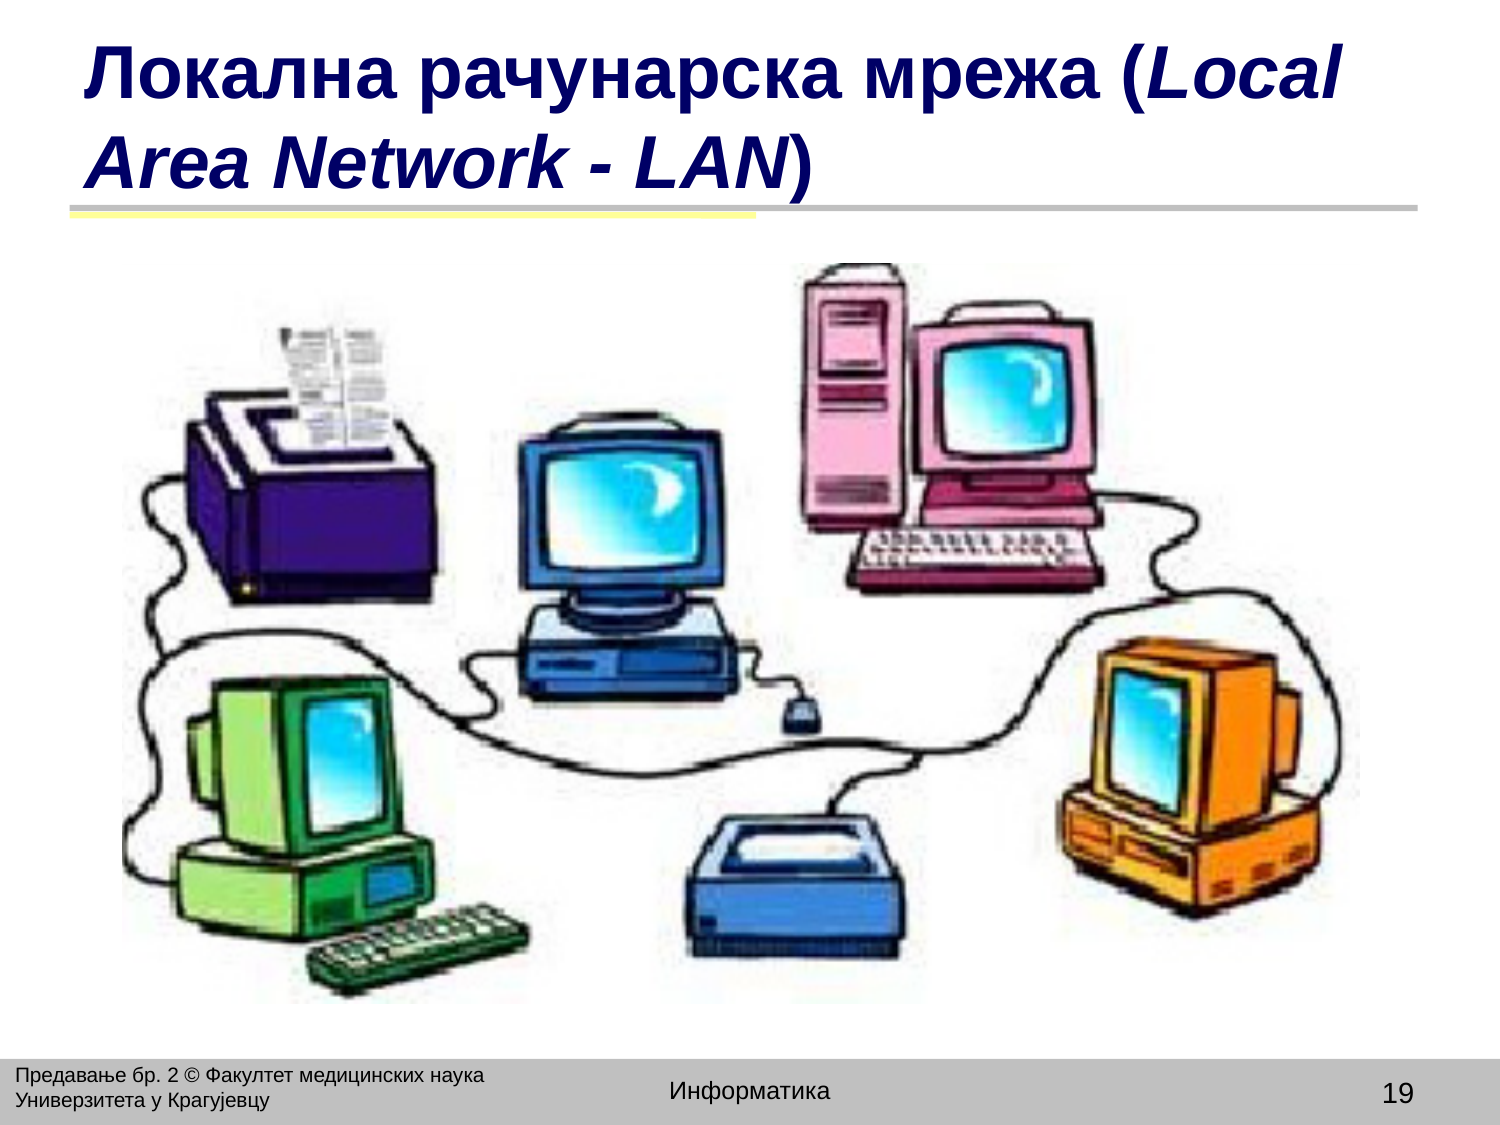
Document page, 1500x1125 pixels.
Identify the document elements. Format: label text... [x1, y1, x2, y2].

picture [121, 263, 1360, 1004]
title Локална рачунарска мрежа (Local Area Network - LAN) [69, 19, 1426, 208]
slide_number 19 [1079, 1066, 1430, 1125]
slide_number Предавање бр. 2 © Факултет медицинских наука Универзитета у Крагујевцу [0, 1053, 607, 1108]
footer Информатика [512, 1066, 988, 1125]
